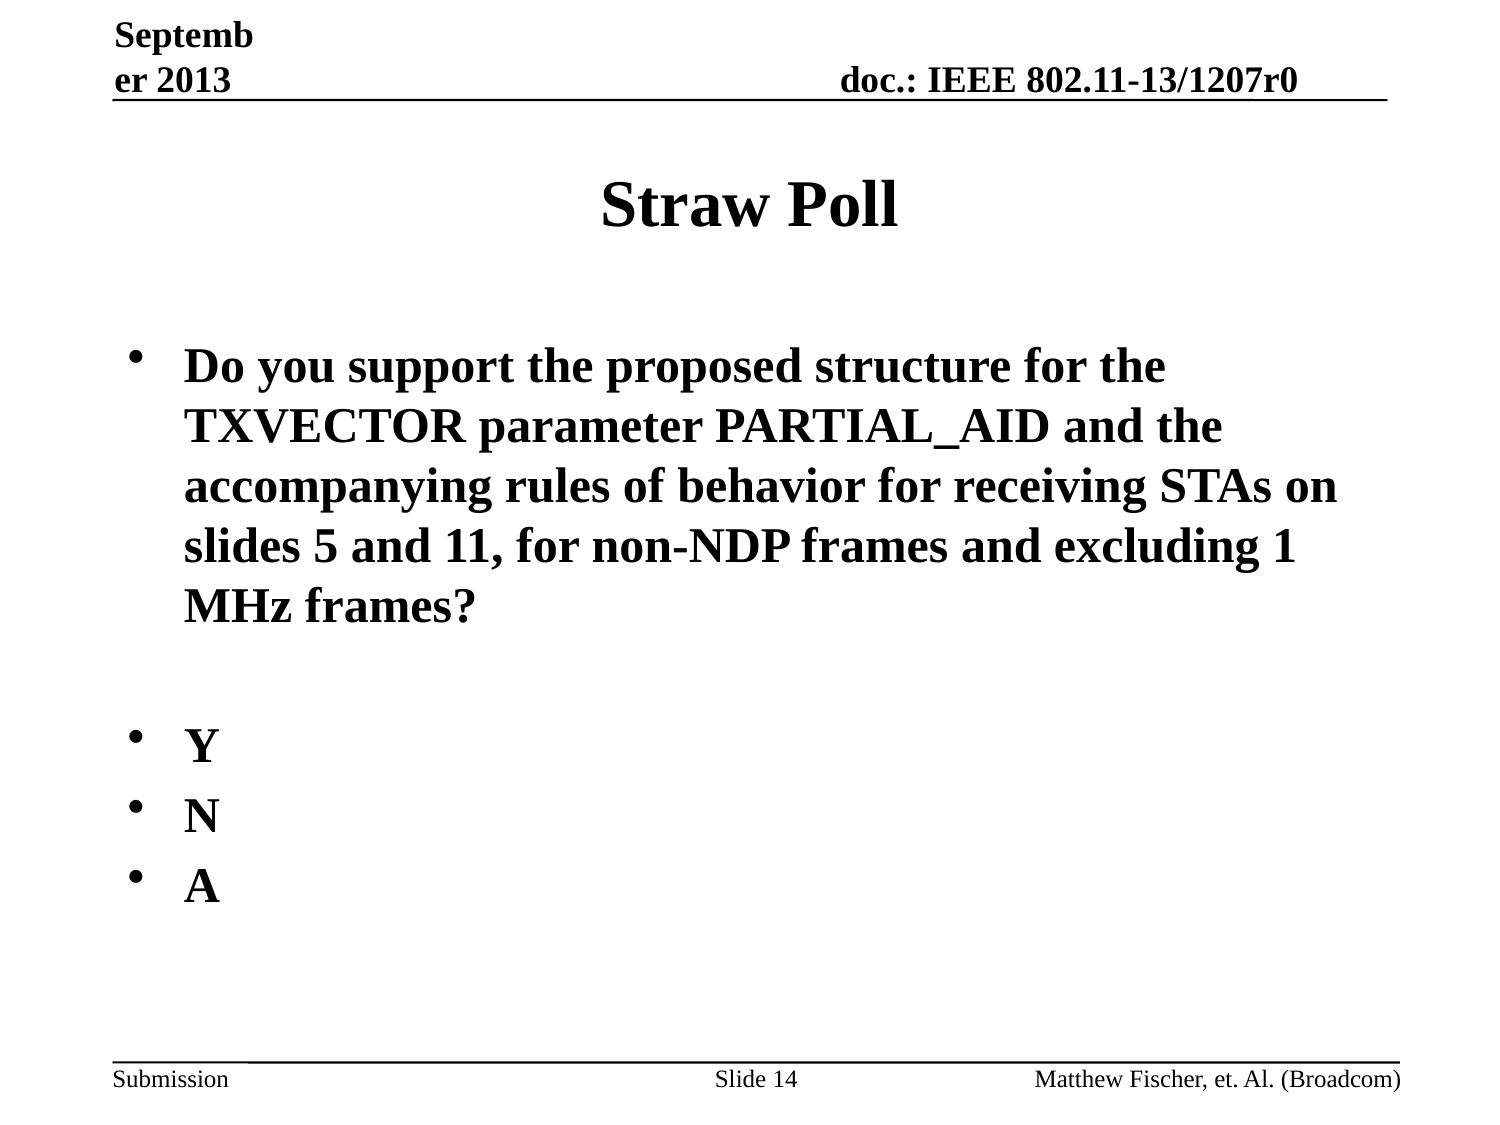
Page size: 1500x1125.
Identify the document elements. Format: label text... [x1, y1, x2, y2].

list Do you support the proposed structure for the TXVECTOR parameter PARTIAL_AID and the accompanying rules of behavior for receiving STAs on slides 5 and 11, for non-NDP frames and excluding 1 MHz frames? Y N A [112, 324, 1388, 1000]
slide_number Slide 14 [712, 1061, 800, 1093]
title Straw Poll [112, 112, 1388, 288]
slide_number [114, 54, 270, 101]
footer Matthew Fischer, et. Al. (Broadcom) [1029, 1061, 1402, 1093]
